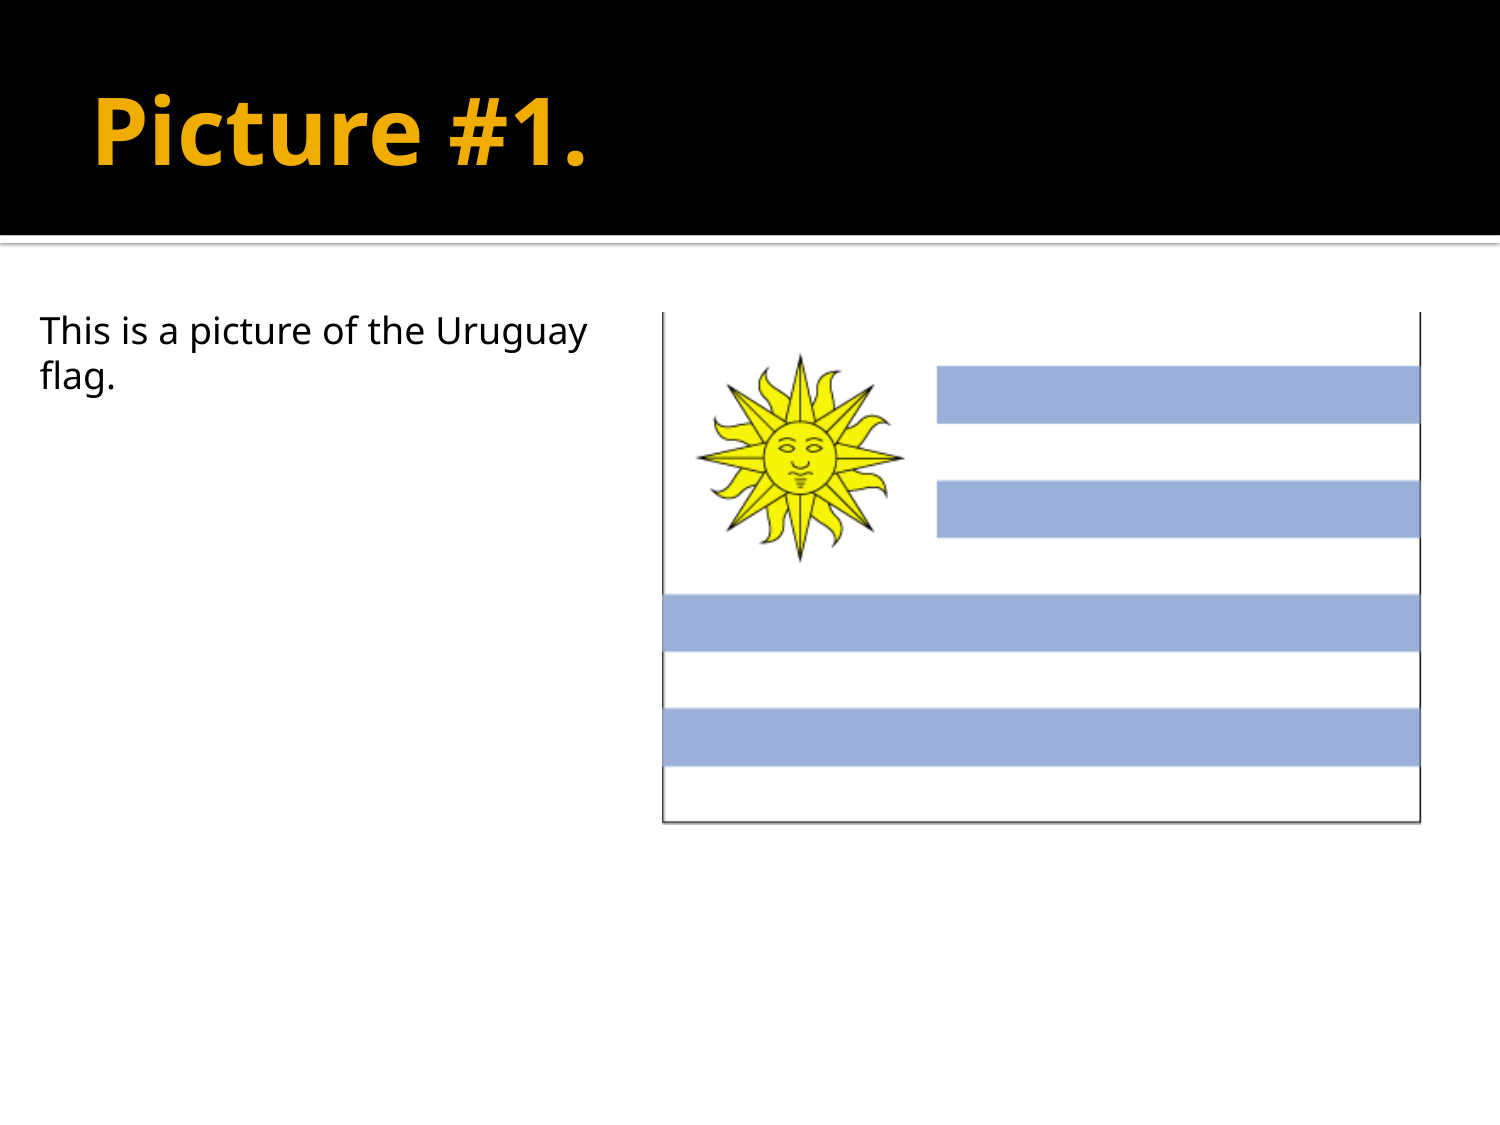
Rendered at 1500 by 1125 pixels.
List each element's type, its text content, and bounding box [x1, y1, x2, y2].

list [662, 312, 1425, 825]
title Picture #1. [75, 25, 1425, 231]
text_box This is a picture of the Uruguay flag. [24, 299, 613, 405]
